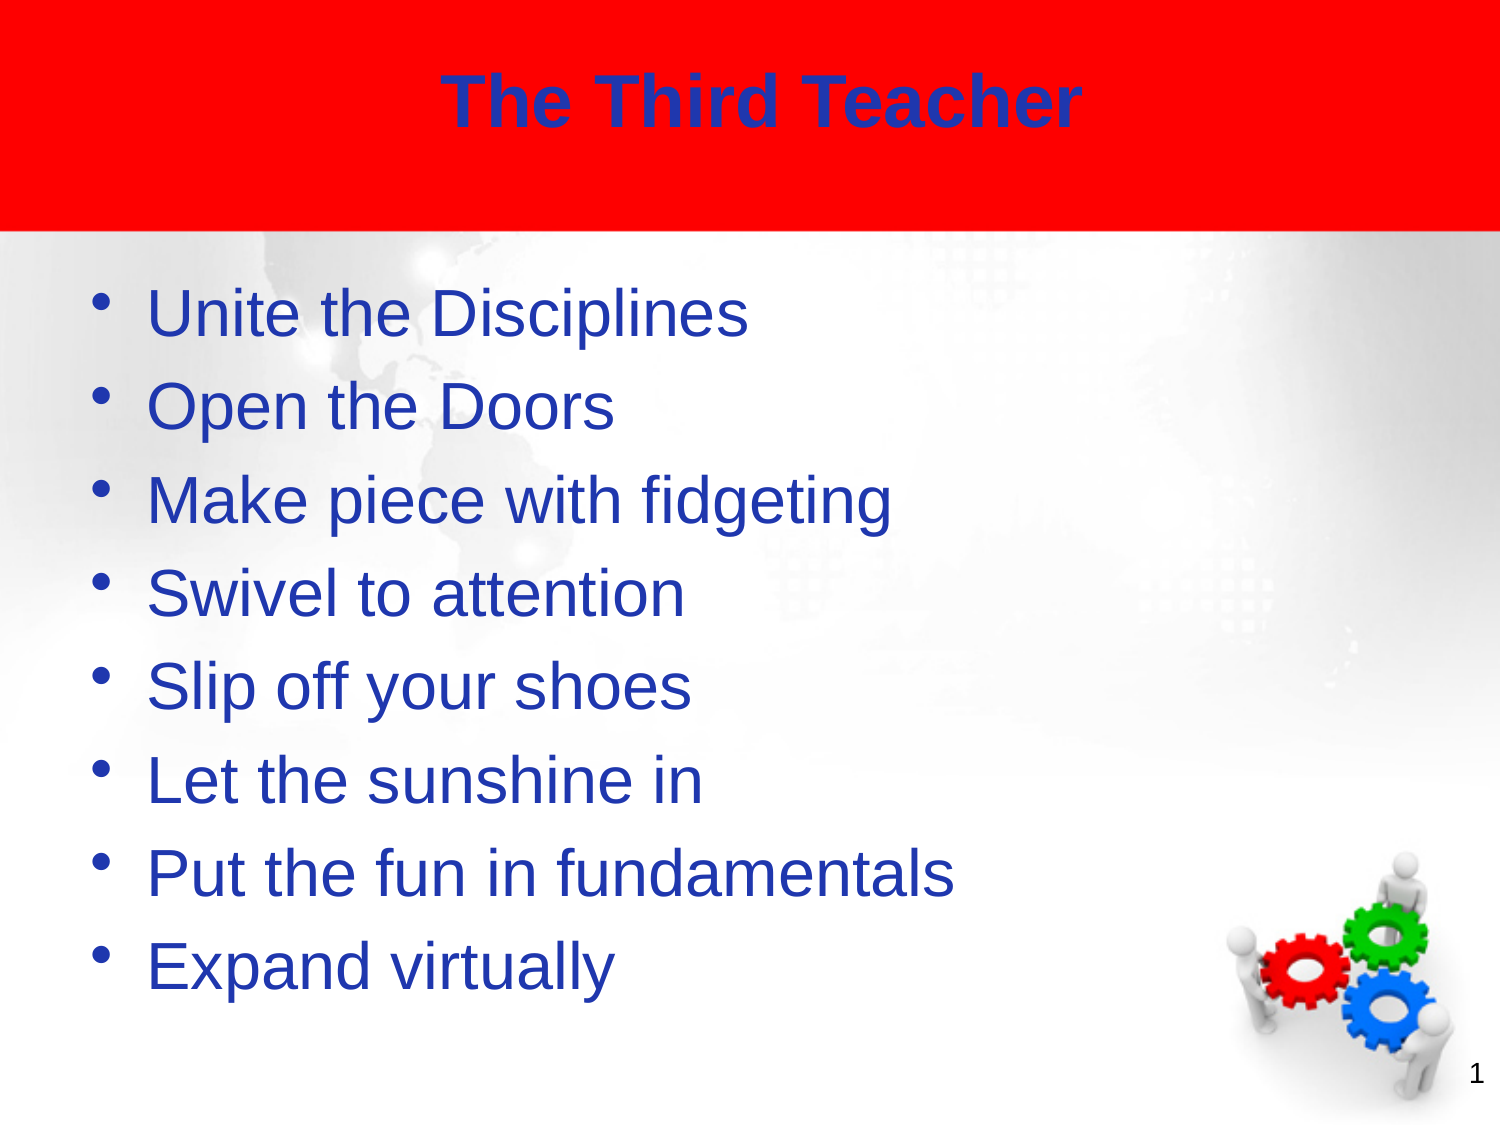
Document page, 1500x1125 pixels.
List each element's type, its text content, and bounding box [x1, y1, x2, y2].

picture [0, 0, 1500, 1125]
text_box Unite the Disciplines Open the Doors Make piece with fidgeting Swivel to attention Slip off your shoes Let the sunshine in Put the fun in fundamentals Expand virtually [74, 262, 1425, 1005]
list The Third Teacher [99, 44, 1426, 188]
slide_number 1 [1149, 1046, 1500, 1125]
